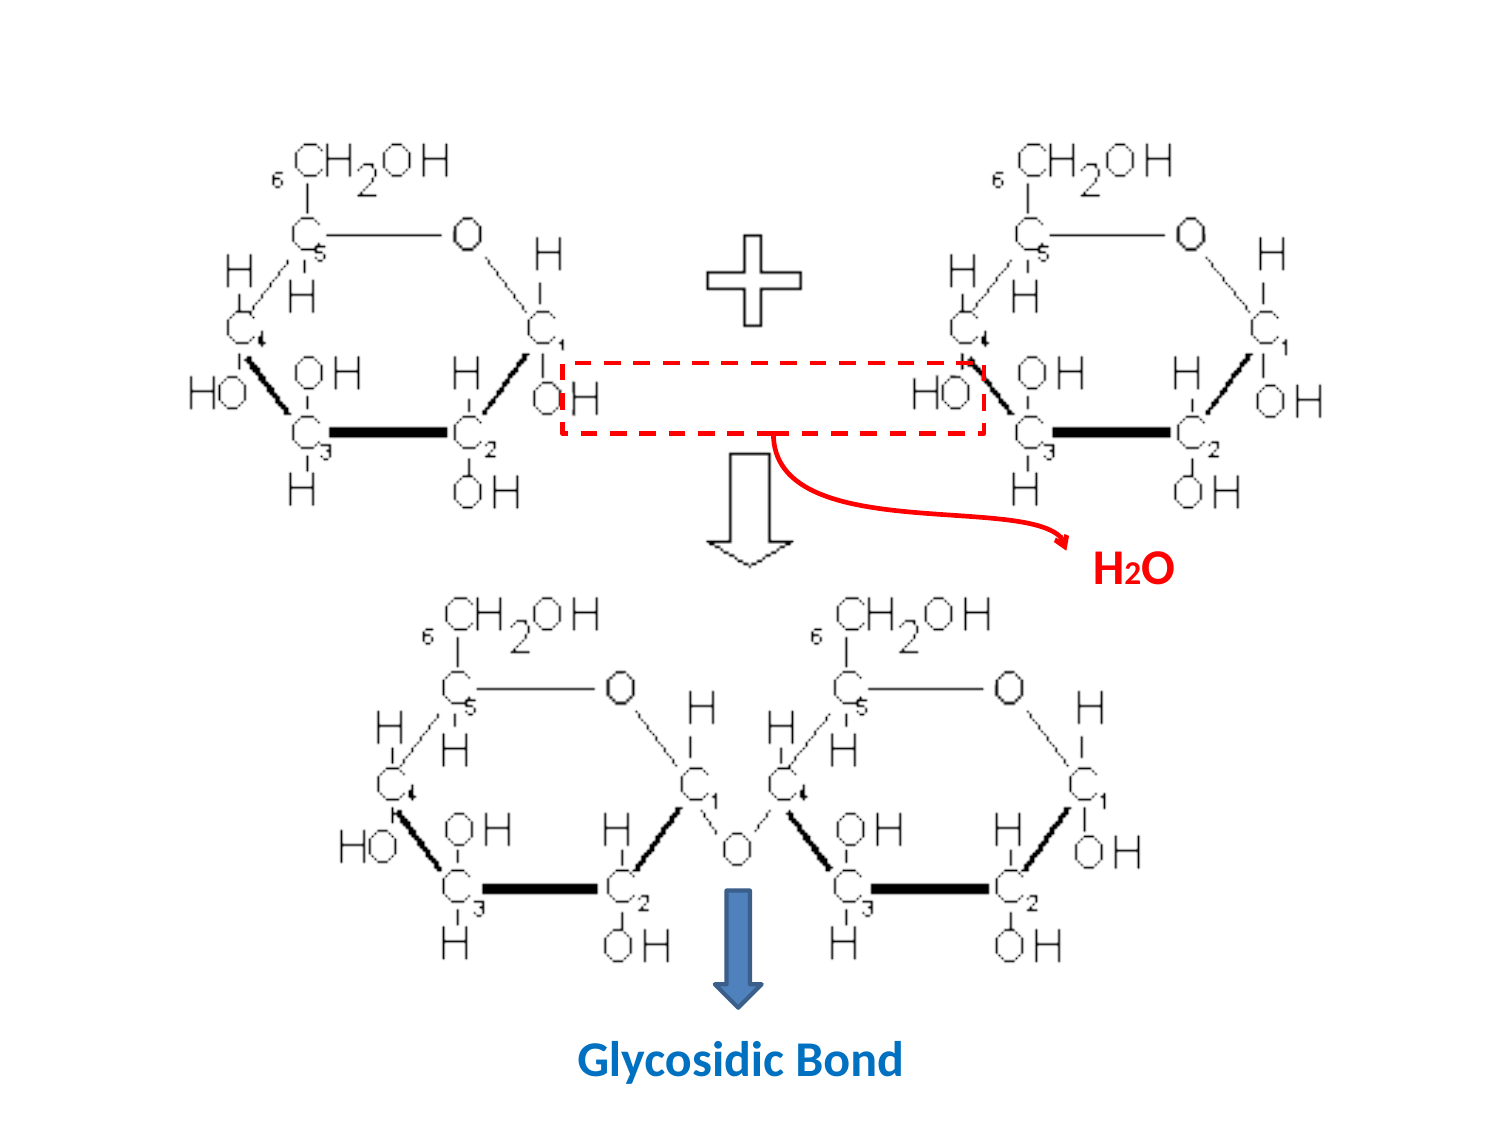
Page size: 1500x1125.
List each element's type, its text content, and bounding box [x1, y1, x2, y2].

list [96, 93, 1433, 1044]
text_box Glycosidic Bond [562, 1052, 926, 1095]
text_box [860, 345, 979, 639]
